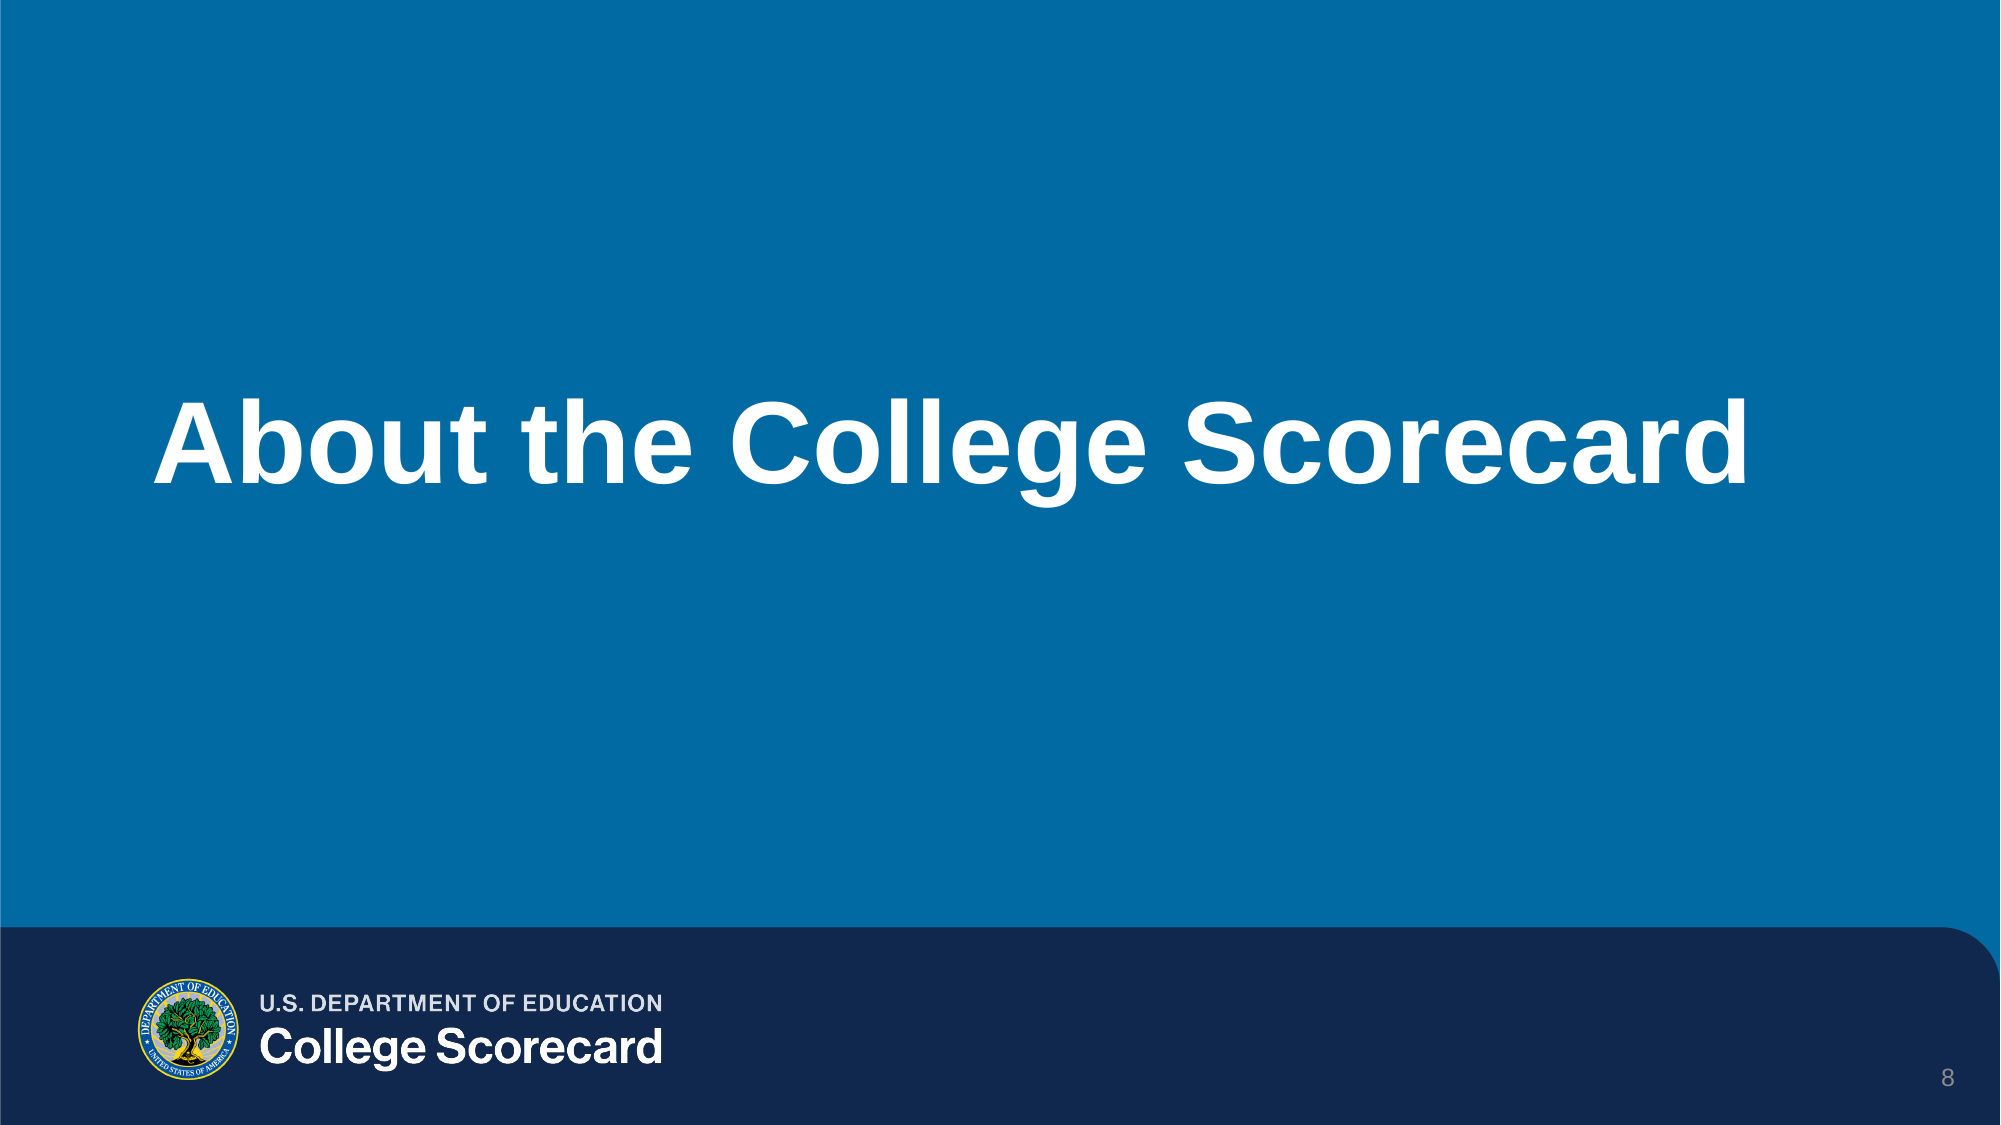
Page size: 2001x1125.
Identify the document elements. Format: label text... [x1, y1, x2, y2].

title About the College Scorecard [136, 104, 1862, 515]
picture [0, 0, 2000, 1125]
slide_number 8 [1550, 1065, 2000, 1125]
